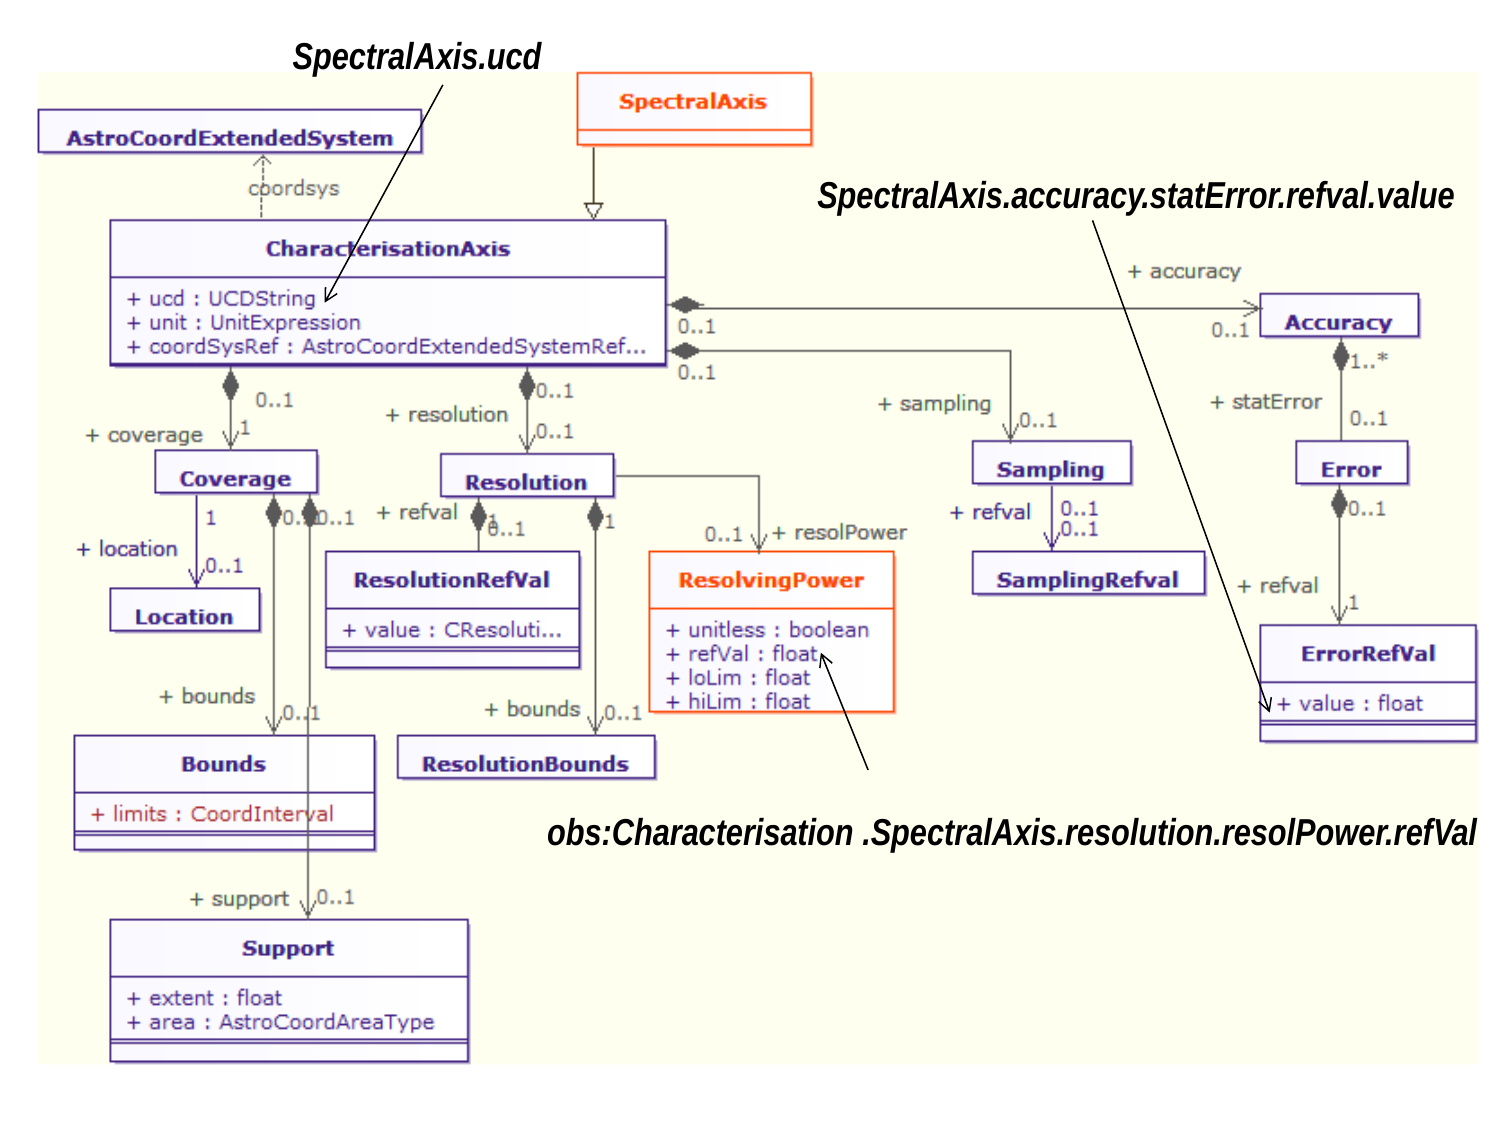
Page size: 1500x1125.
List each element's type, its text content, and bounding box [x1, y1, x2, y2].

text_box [820, 652, 869, 771]
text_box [1092, 220, 1270, 713]
text_box SpectralAxis.ucd [277, 24, 557, 52]
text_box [324, 84, 444, 303]
picture [20, 54, 1498, 1083]
